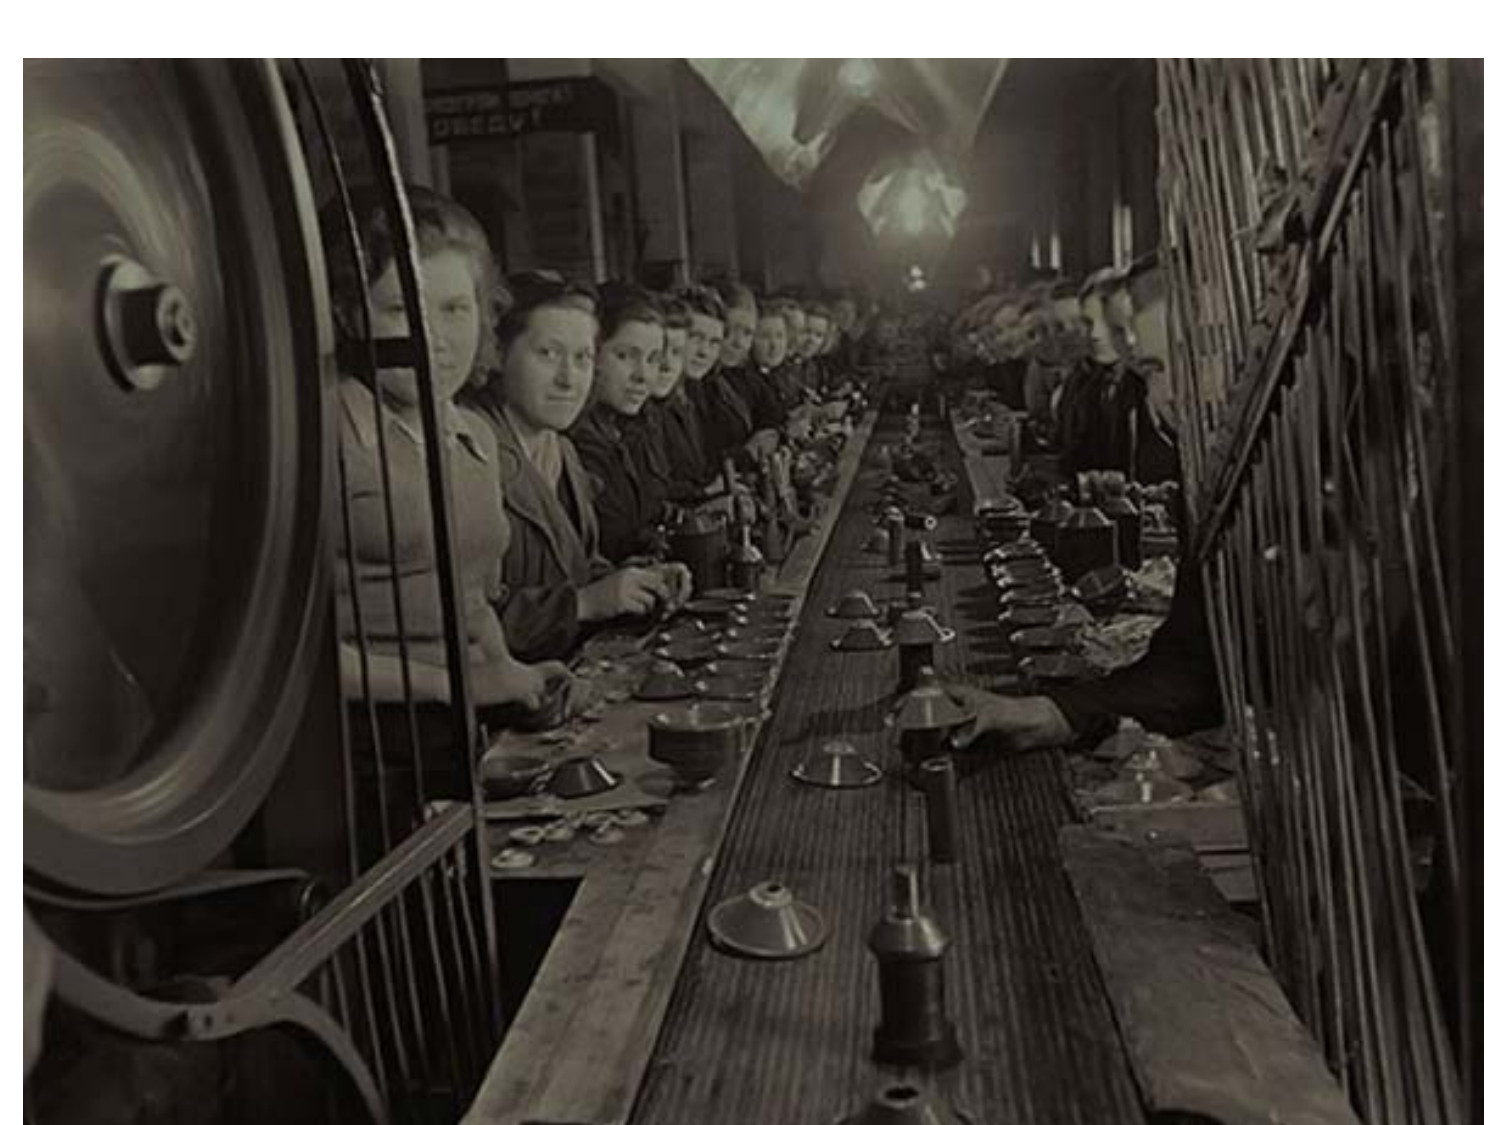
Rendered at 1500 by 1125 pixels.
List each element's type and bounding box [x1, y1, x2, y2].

list [23, 58, 1485, 1125]
